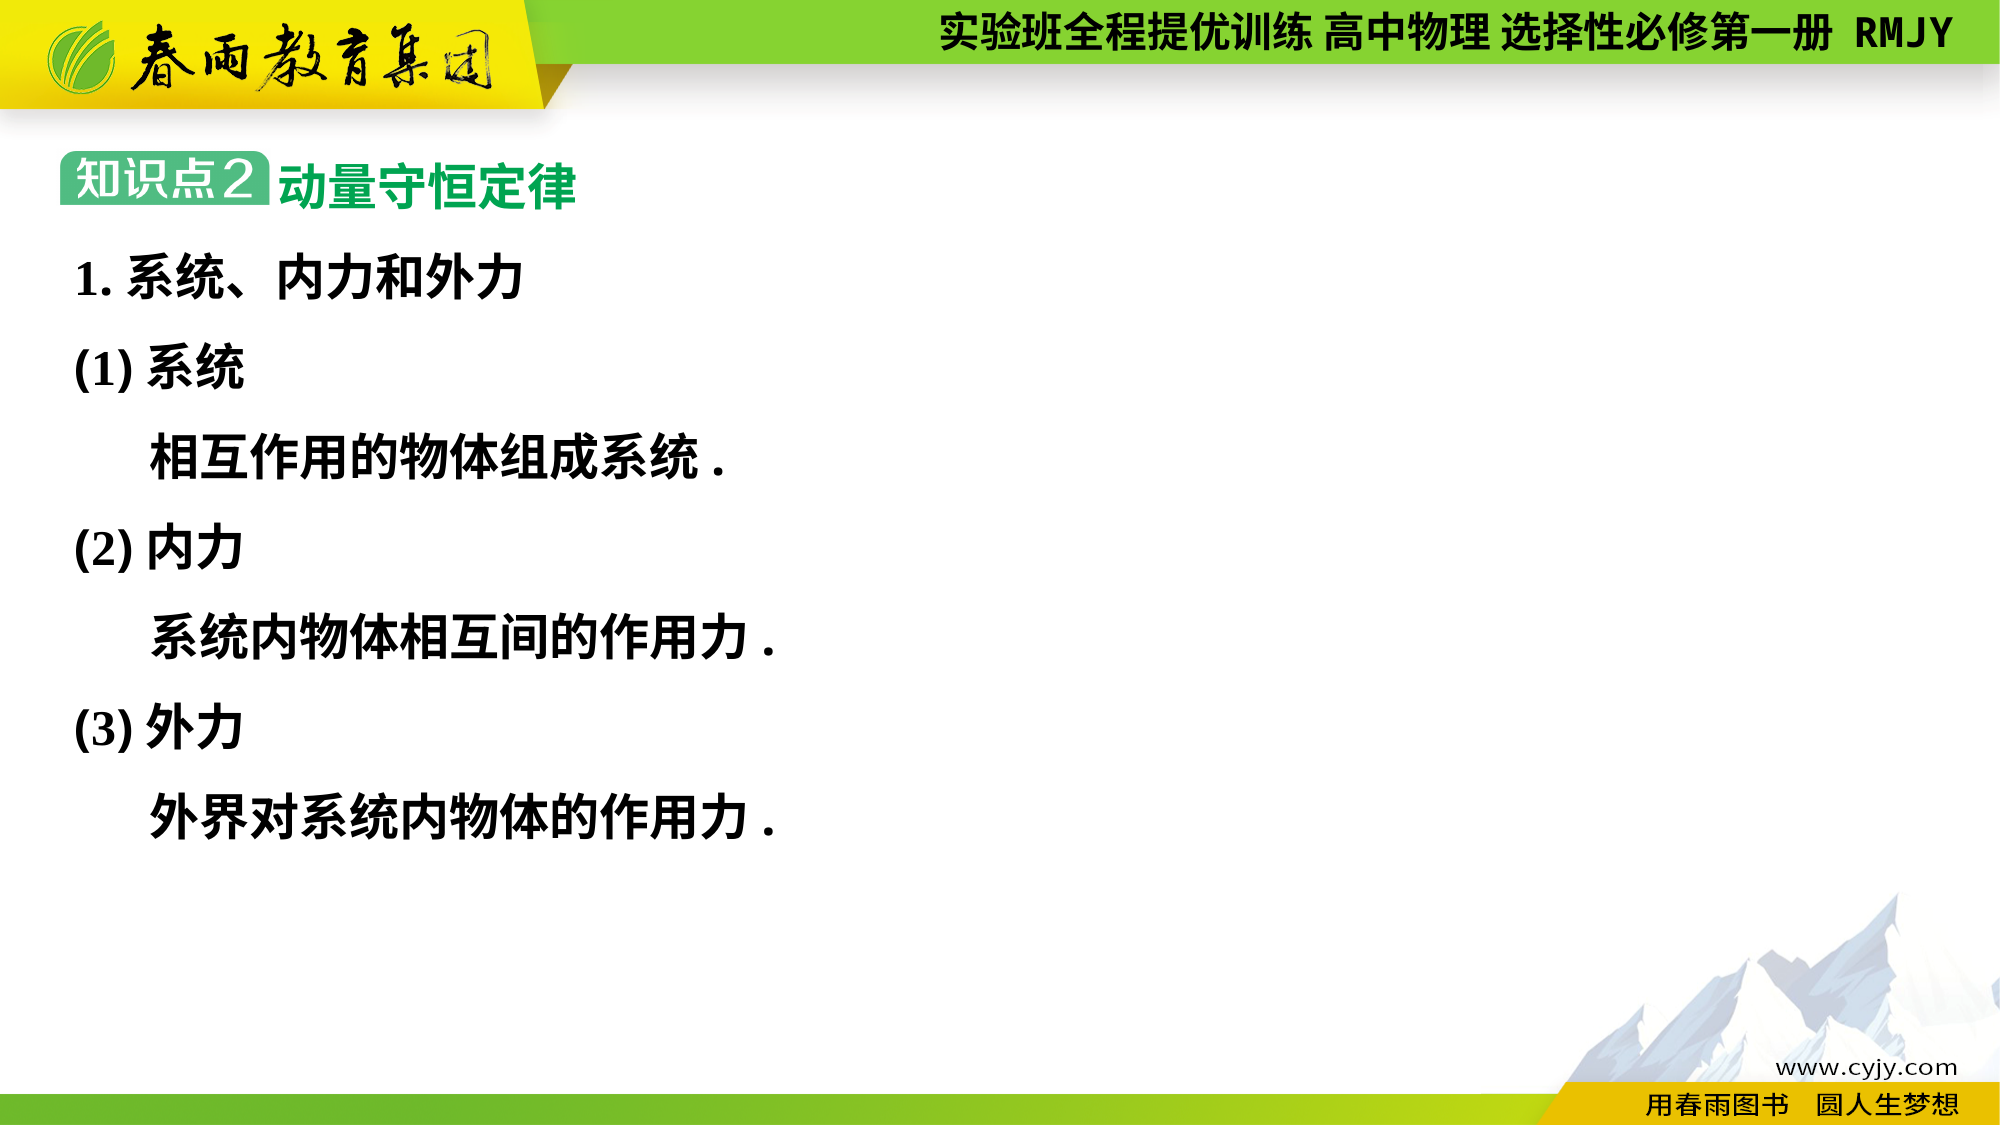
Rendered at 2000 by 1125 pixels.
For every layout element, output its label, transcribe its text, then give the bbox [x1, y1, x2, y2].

picture [0, 0, 2000, 1125]
list 动量守恒定律 1.系统、内力和外力 (1)系统 相互作用的物体组成系统. (2)内力 系统内物体相互间的作用力. (3)外力 外界对系统内物体的作用力. [59, 118, 1944, 861]
